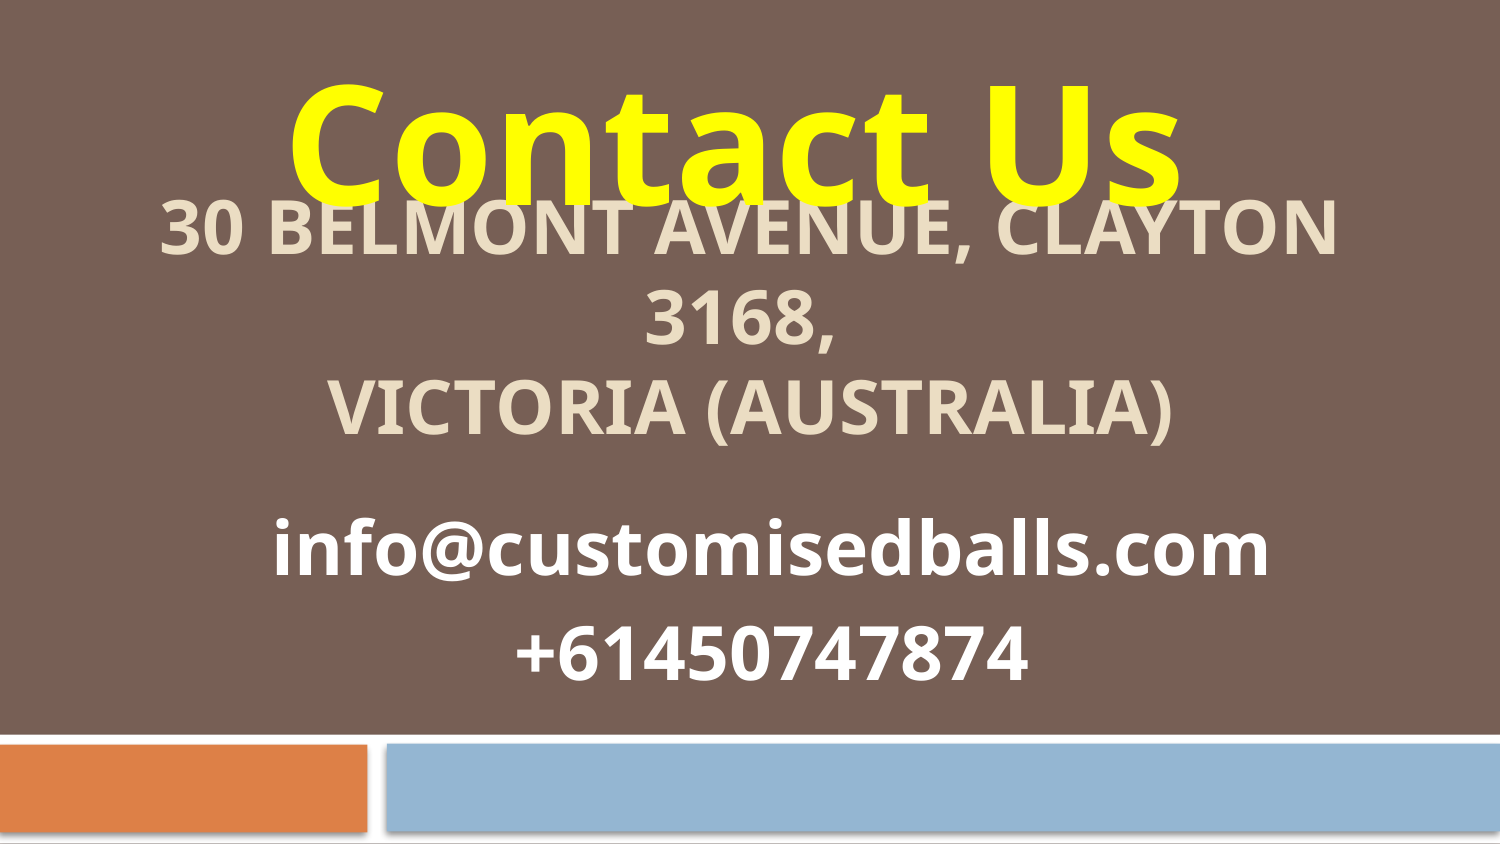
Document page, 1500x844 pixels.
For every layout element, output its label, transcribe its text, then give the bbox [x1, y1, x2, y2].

title 30 Belmont Avenue, Clayton 3168, Victoria (Australia) [76, 246, 1427, 457]
text_box Contact Us [74, 23, 1425, 246]
subtitle info@customisedballs.com +61450747874 [234, 480, 1311, 715]
